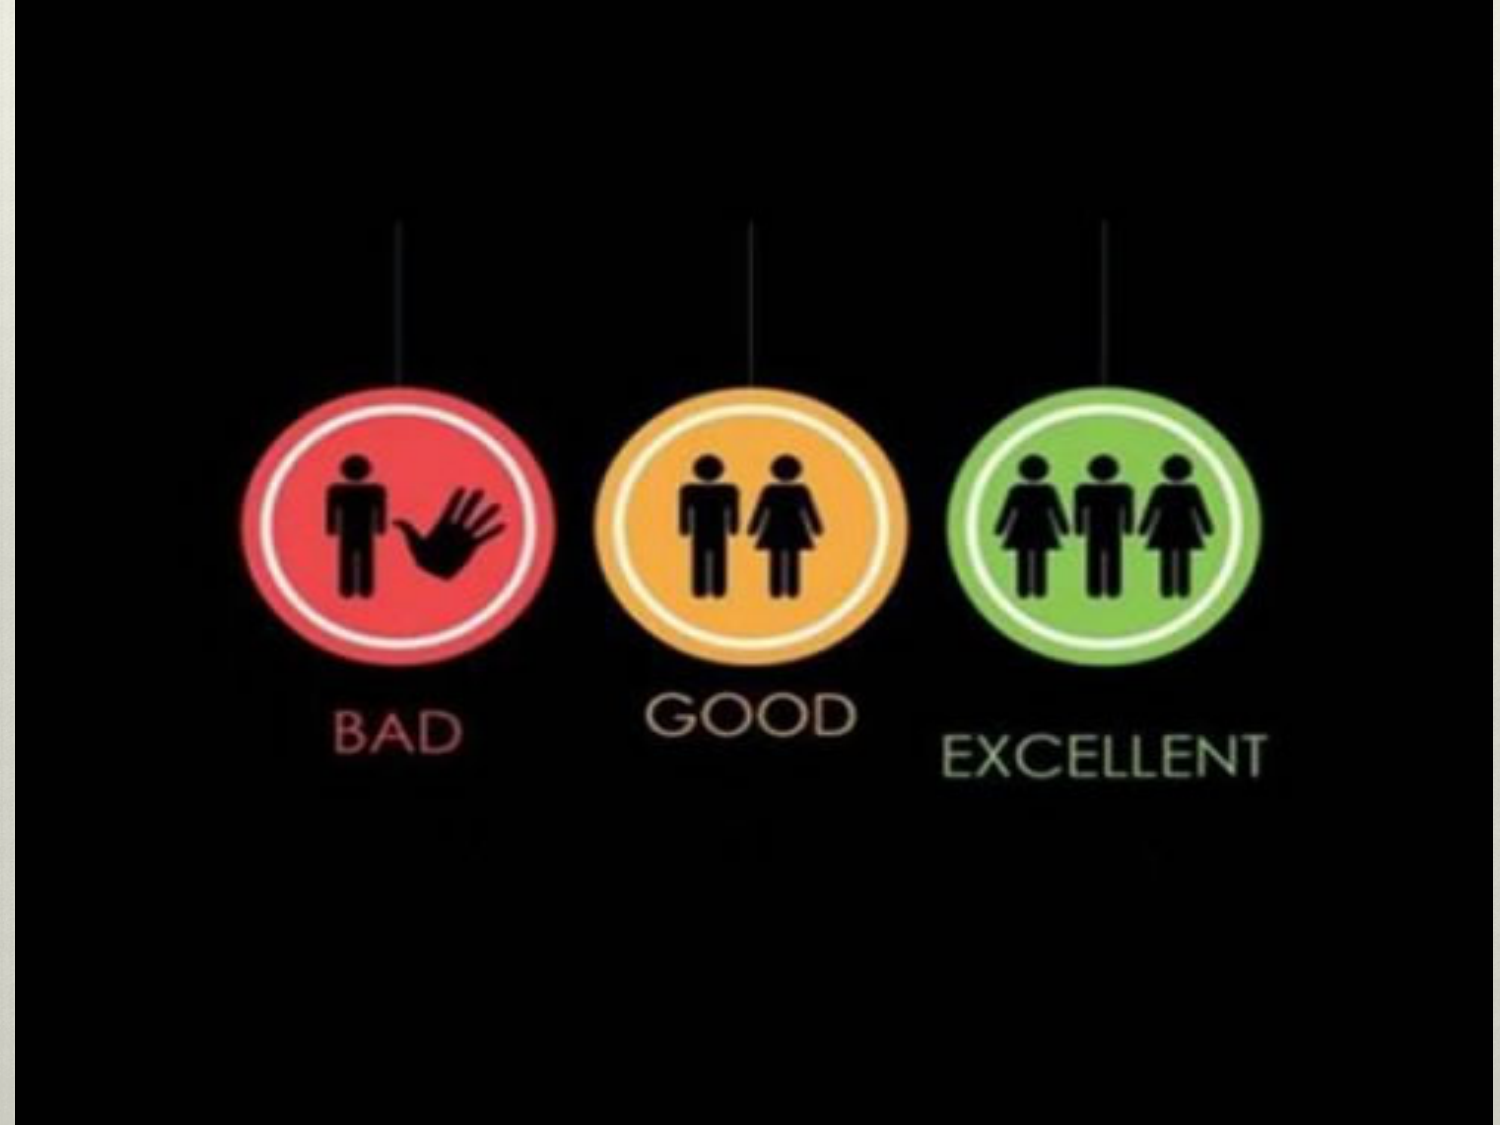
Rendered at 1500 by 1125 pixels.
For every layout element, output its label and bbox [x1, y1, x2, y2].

list [0, 0, 1500, 1125]
